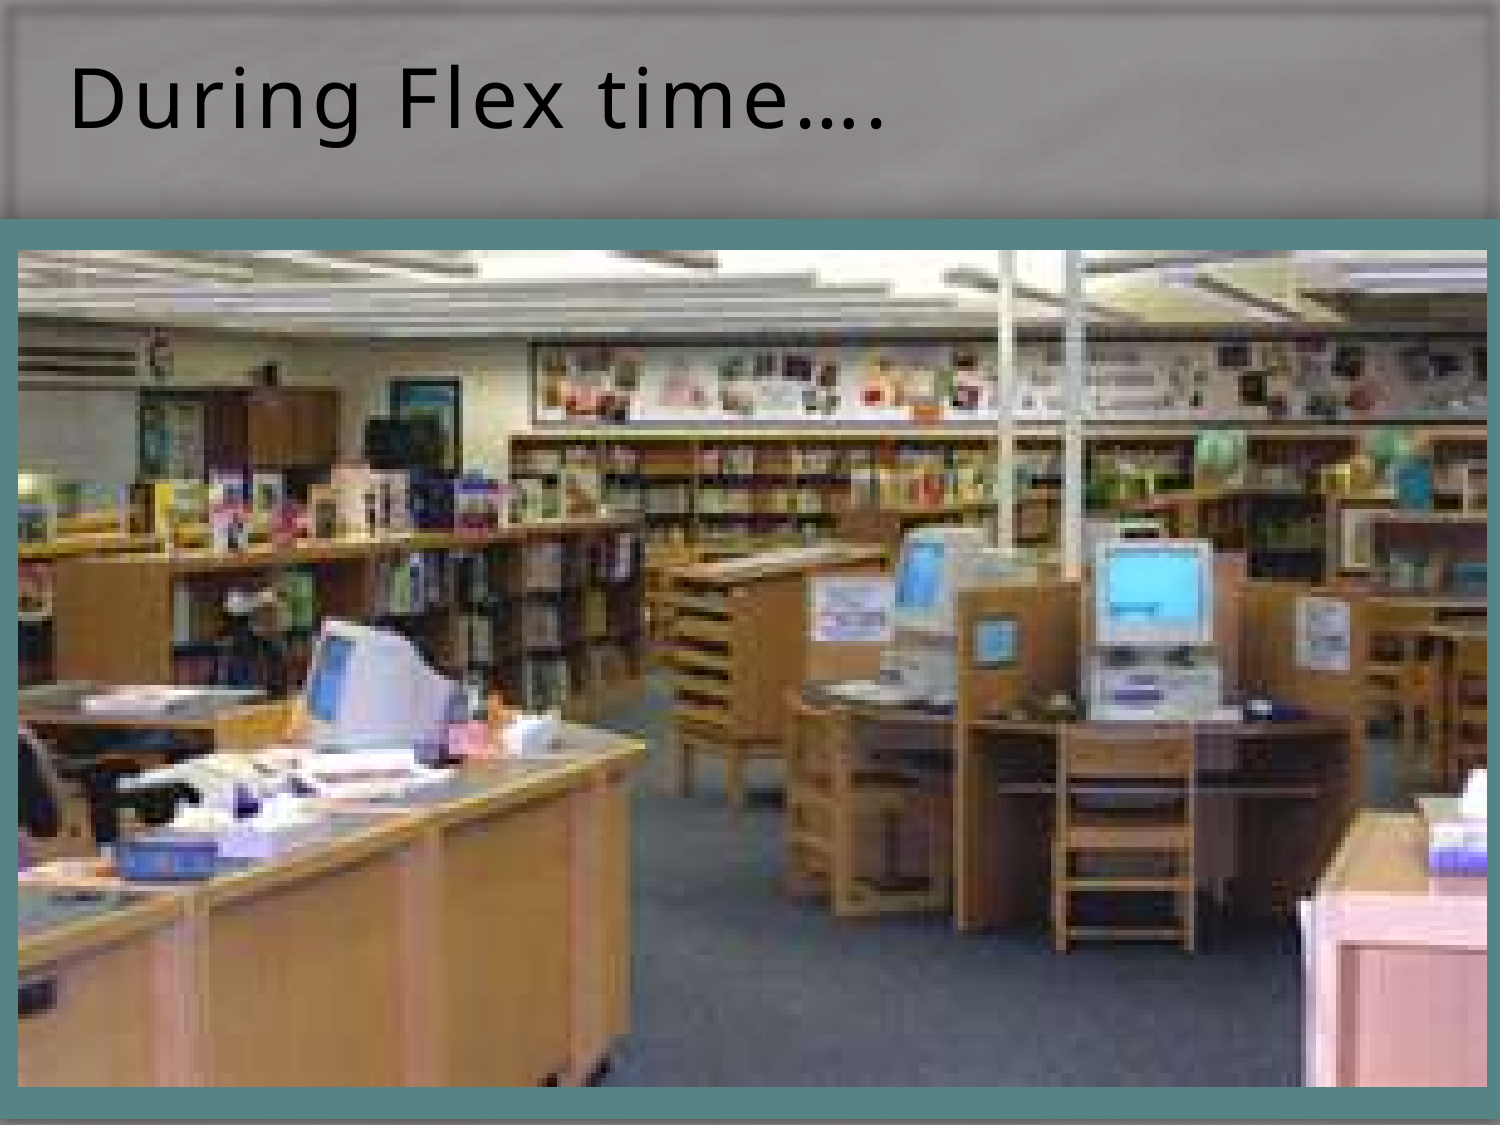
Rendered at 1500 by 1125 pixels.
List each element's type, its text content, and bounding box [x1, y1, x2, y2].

title During Flex time…. [52, 37, 1448, 190]
picture [17, 249, 1488, 1088]
